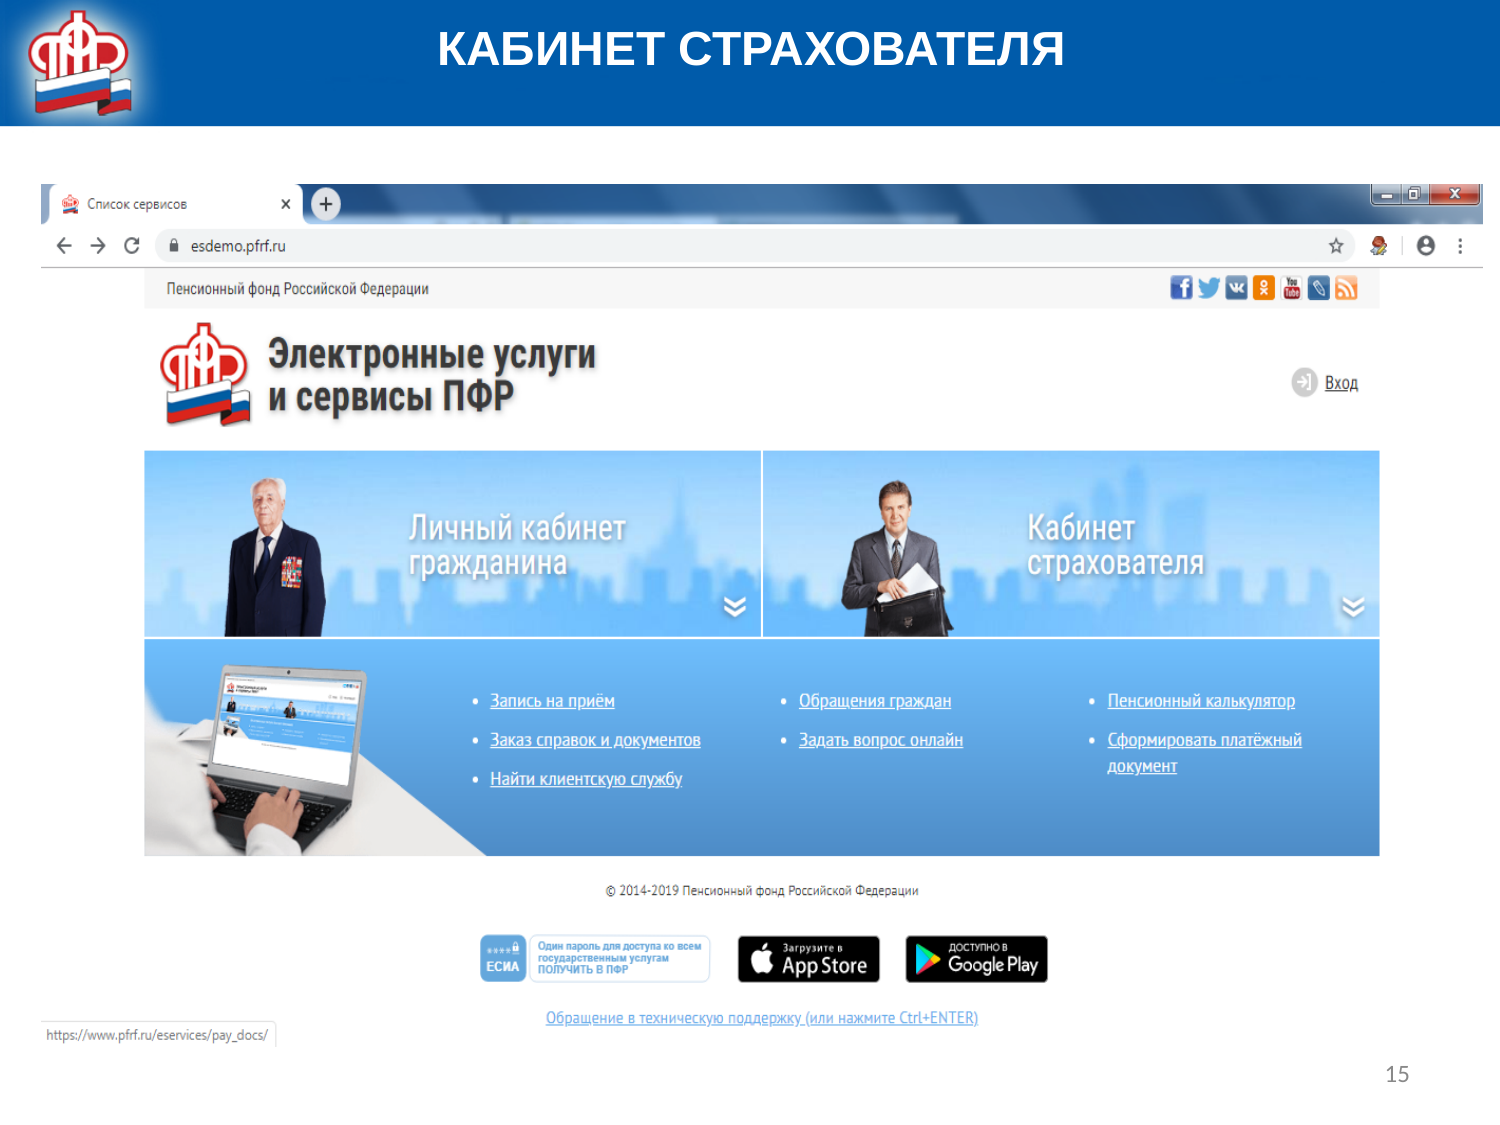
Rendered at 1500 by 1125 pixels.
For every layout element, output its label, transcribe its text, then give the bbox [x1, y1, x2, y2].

picture [0, 0, 1500, 1125]
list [40, 184, 1483, 1048]
title КАБИНЕТ СТРАХОВАТЕЛЯ [76, 4, 1427, 138]
slide_number 15 [1074, 1056, 1425, 1103]
